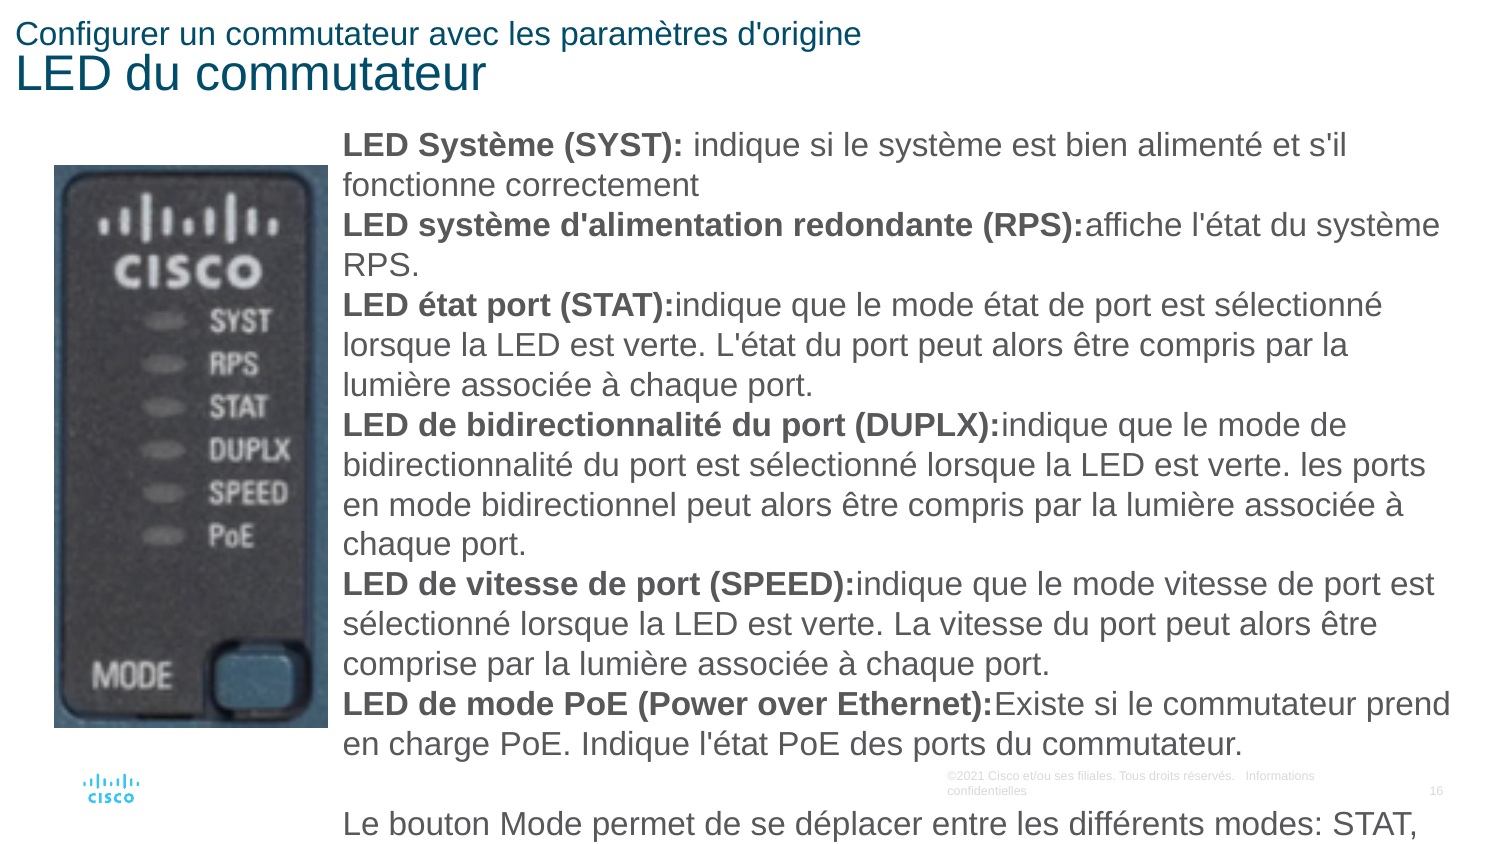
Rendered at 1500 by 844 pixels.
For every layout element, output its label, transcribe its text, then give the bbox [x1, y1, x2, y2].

text_box LED Système (SYST): indique si le système est bien alimenté et s'il fonctionne correctement LED système d'alimentation redondante (RPS):affiche l'état du système RPS. LED état port (STAT):indique que le mode état de port est sélectionné lorsque la LED est verte. L'état du port peut alors être compris par la lumière associée à chaque port. LED de bidirectionnalité du port (DUPLX):indique que le mode de bidirectionnalité du port est sélectionné lorsque la LED est verte. les ports en mode bidirectionnel peut alors être compris par la lumière associée à chaque port. LED de vitesse de port (SPEED):indique que le mode vitesse de port est sélectionné lorsque la LED est verte. La vitesse du port peut alors être comprise par la lumière associée à chaque port. LED de mode PoE (Power over Ethernet):Existe si le commutateur prend en charge PoE. Indique l'état PoE des ports du commutateur. Le bouton Mode permet de se déplacer entre les différents modes: STAT, DUPLX, SPEED et PoE [327, 115, 1471, 844]
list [54, 165, 328, 728]
title Configurer un commutateur avec les paramètres d'origine LED du commutateur [0, 0, 1369, 121]
